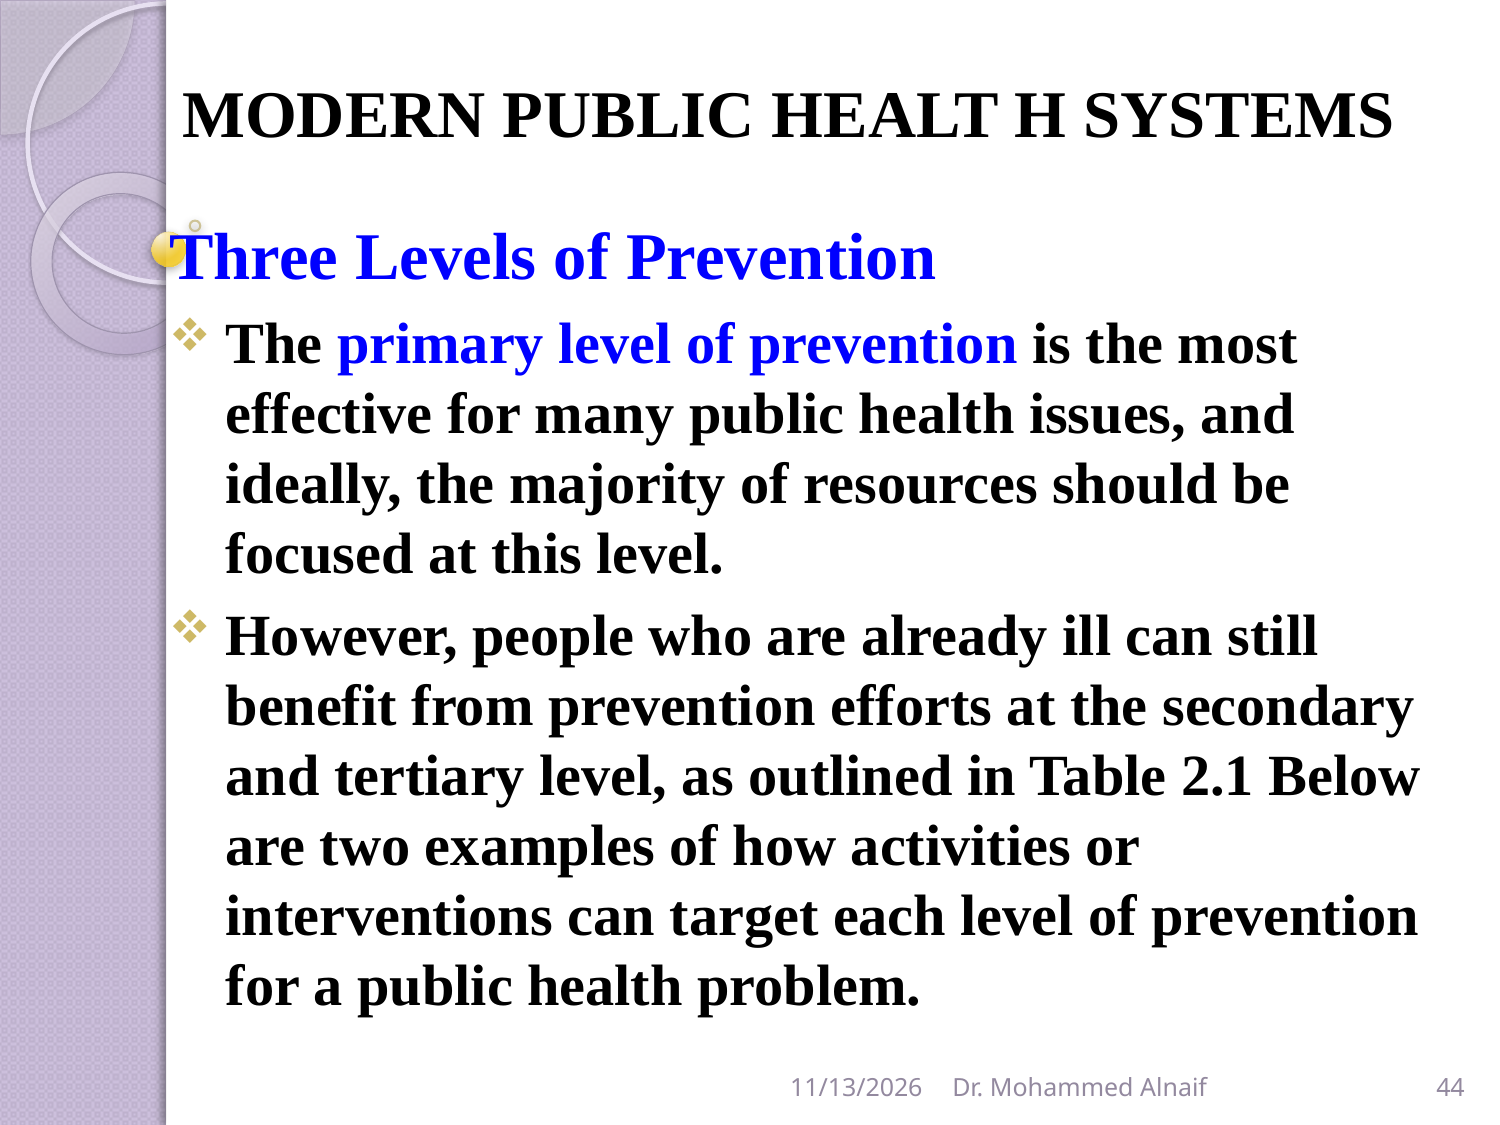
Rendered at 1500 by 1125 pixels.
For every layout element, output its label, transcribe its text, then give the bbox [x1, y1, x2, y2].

subtitle Three Levels of Prevention The primary level of prevention is the most effective for many public health issues, and ideally, the majority of resources should be focused at this level. However, people who are already ill can still benefit from prevention efforts at the secondary and tertiary level, as outlined in Table 2.1 Below are two examples of how activities or interventions can target each level of prevention for a public health problem. [150, 212, 1463, 1025]
slide_number 44 [1413, 1034, 1488, 1113]
footer Dr. Mohammed Alnaif [937, 1034, 1413, 1113]
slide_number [587, 1034, 937, 1113]
title MODERN PUBLIC HEALT H SYSTEMS [137, 62, 1413, 159]
